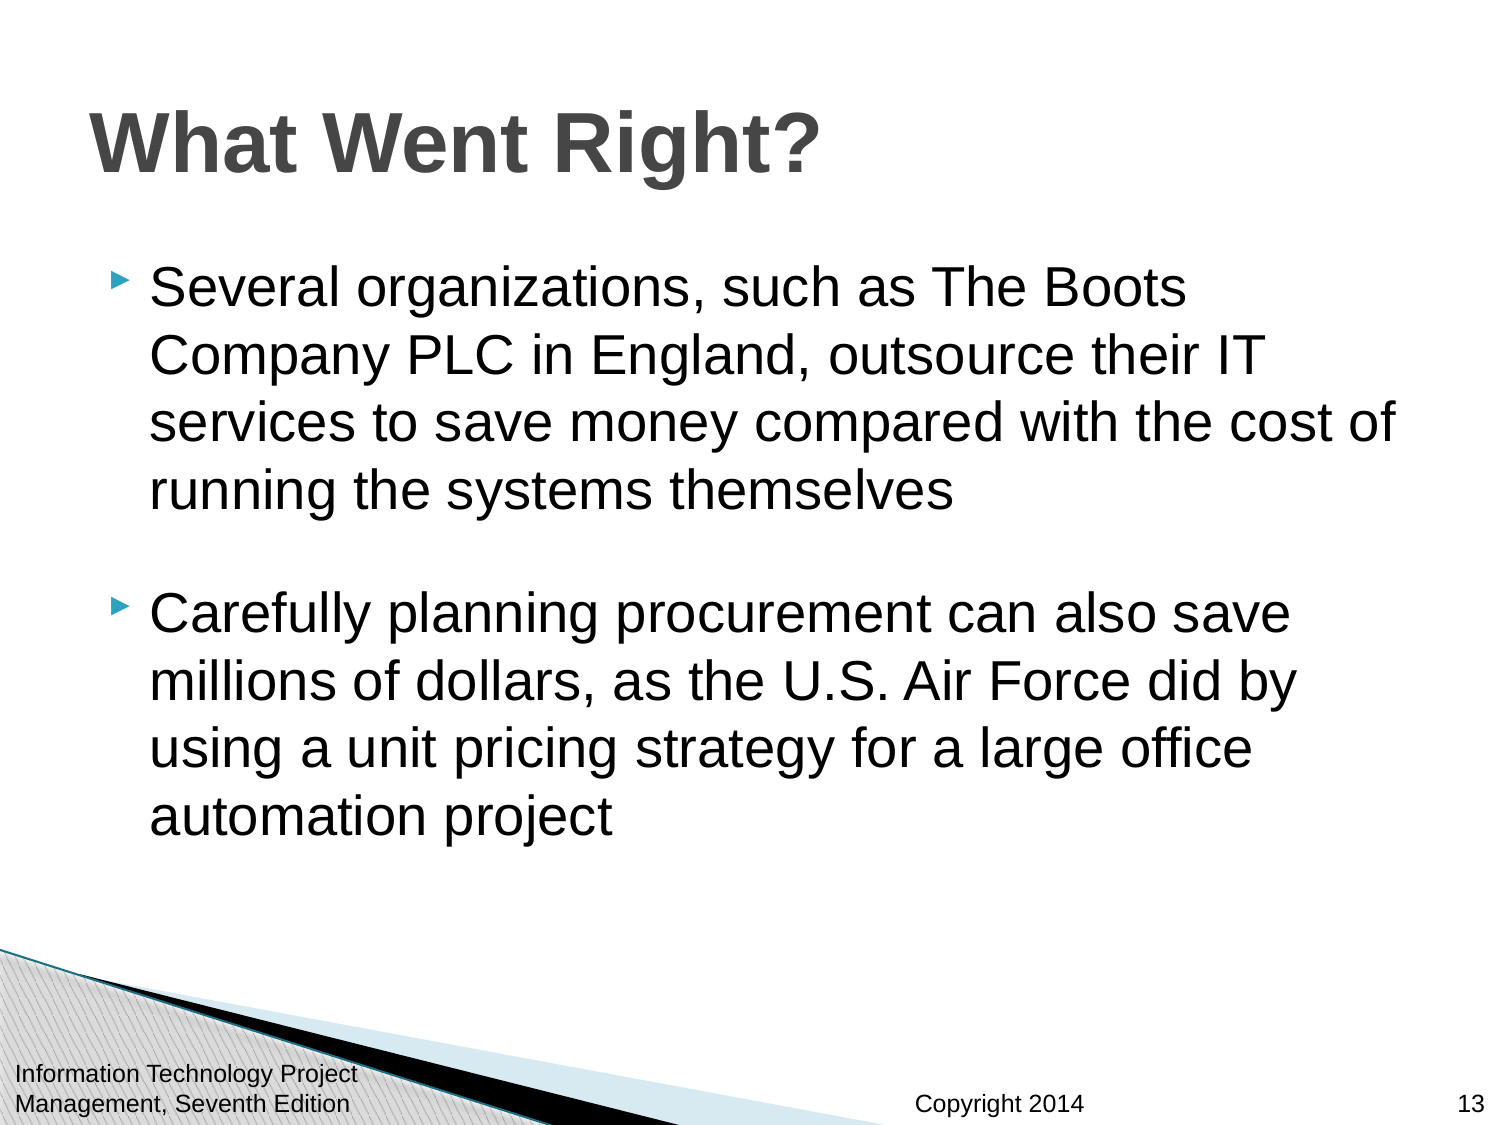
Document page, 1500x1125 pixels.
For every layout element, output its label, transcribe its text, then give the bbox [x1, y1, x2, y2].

list Several organizations, such as The Boots Company PLC in England, outsource their IT services to save money compared with the cost of running the systems themselves Carefully planning procurement can also save millions of dollars, as the U.S. Air Force did by using a unit pricing strategy for a large office automation project [74, 242, 1426, 986]
slide_number 13 [1408, 1065, 1500, 1125]
footer Information Technology Project Management, Seventh Edition [0, 1065, 425, 1125]
title What Went Right? [75, 45, 1425, 233]
